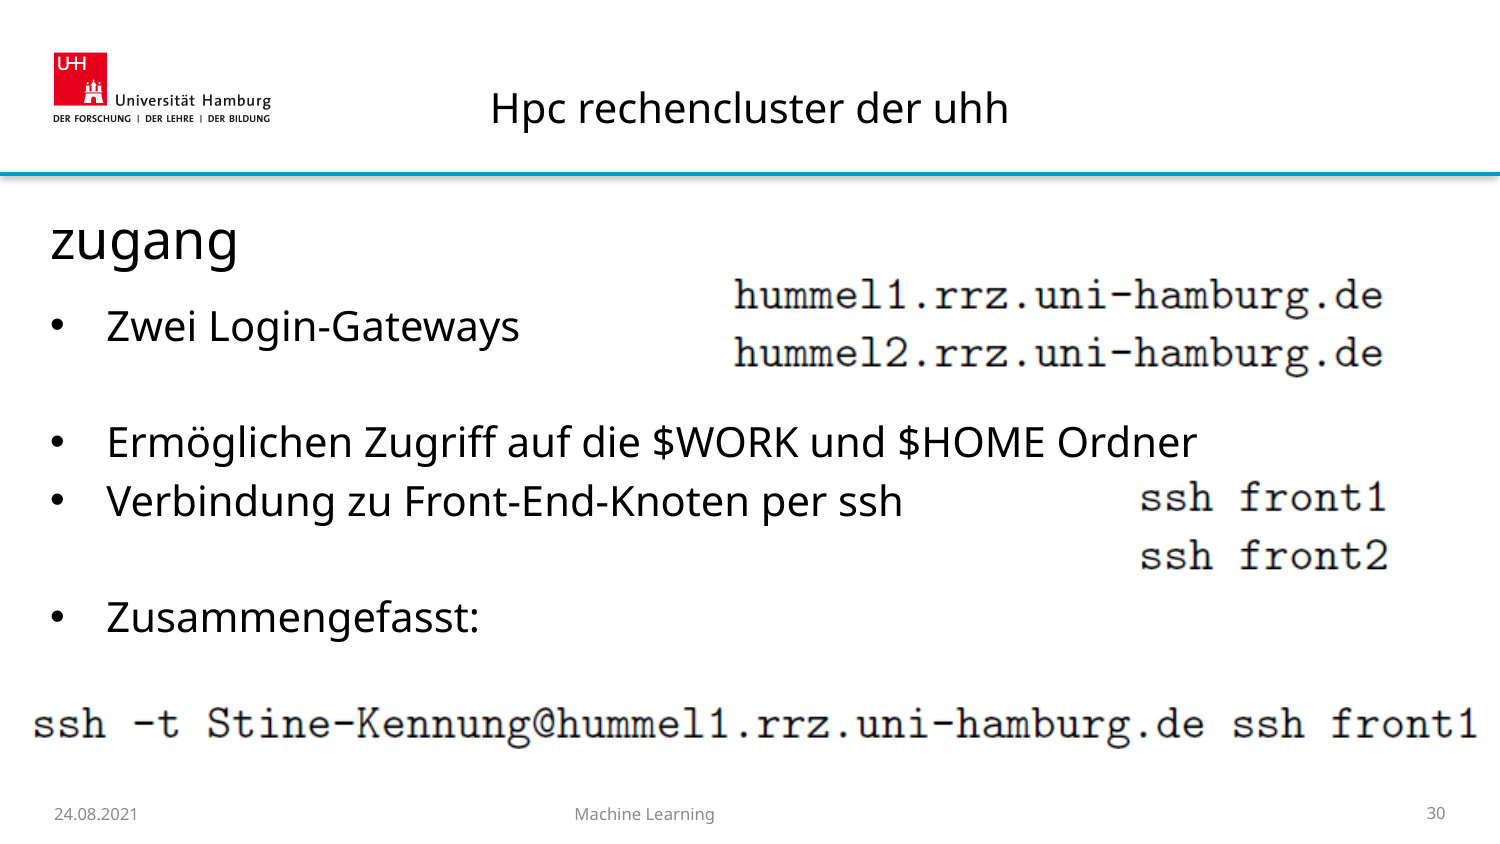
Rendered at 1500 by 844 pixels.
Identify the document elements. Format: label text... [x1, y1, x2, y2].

title Hpc rechencluster der uhh [275, 91, 1225, 122]
picture [1129, 477, 1412, 579]
picture [1, 0, 323, 149]
slide_number 30 [1361, 788, 1446, 833]
list zugang [35, 197, 1406, 281]
picture [23, 698, 1487, 765]
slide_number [54, 788, 210, 833]
footer Machine Learning [273, 788, 1016, 833]
picture [719, 268, 1403, 388]
list Zwei Login-Gateways Ermöglichen Zugriff auf die $WORK und $HOME Ordner Verbindung zu Front-End-Knoten per ssh Zusammengefasst: [35, 291, 1406, 697]
